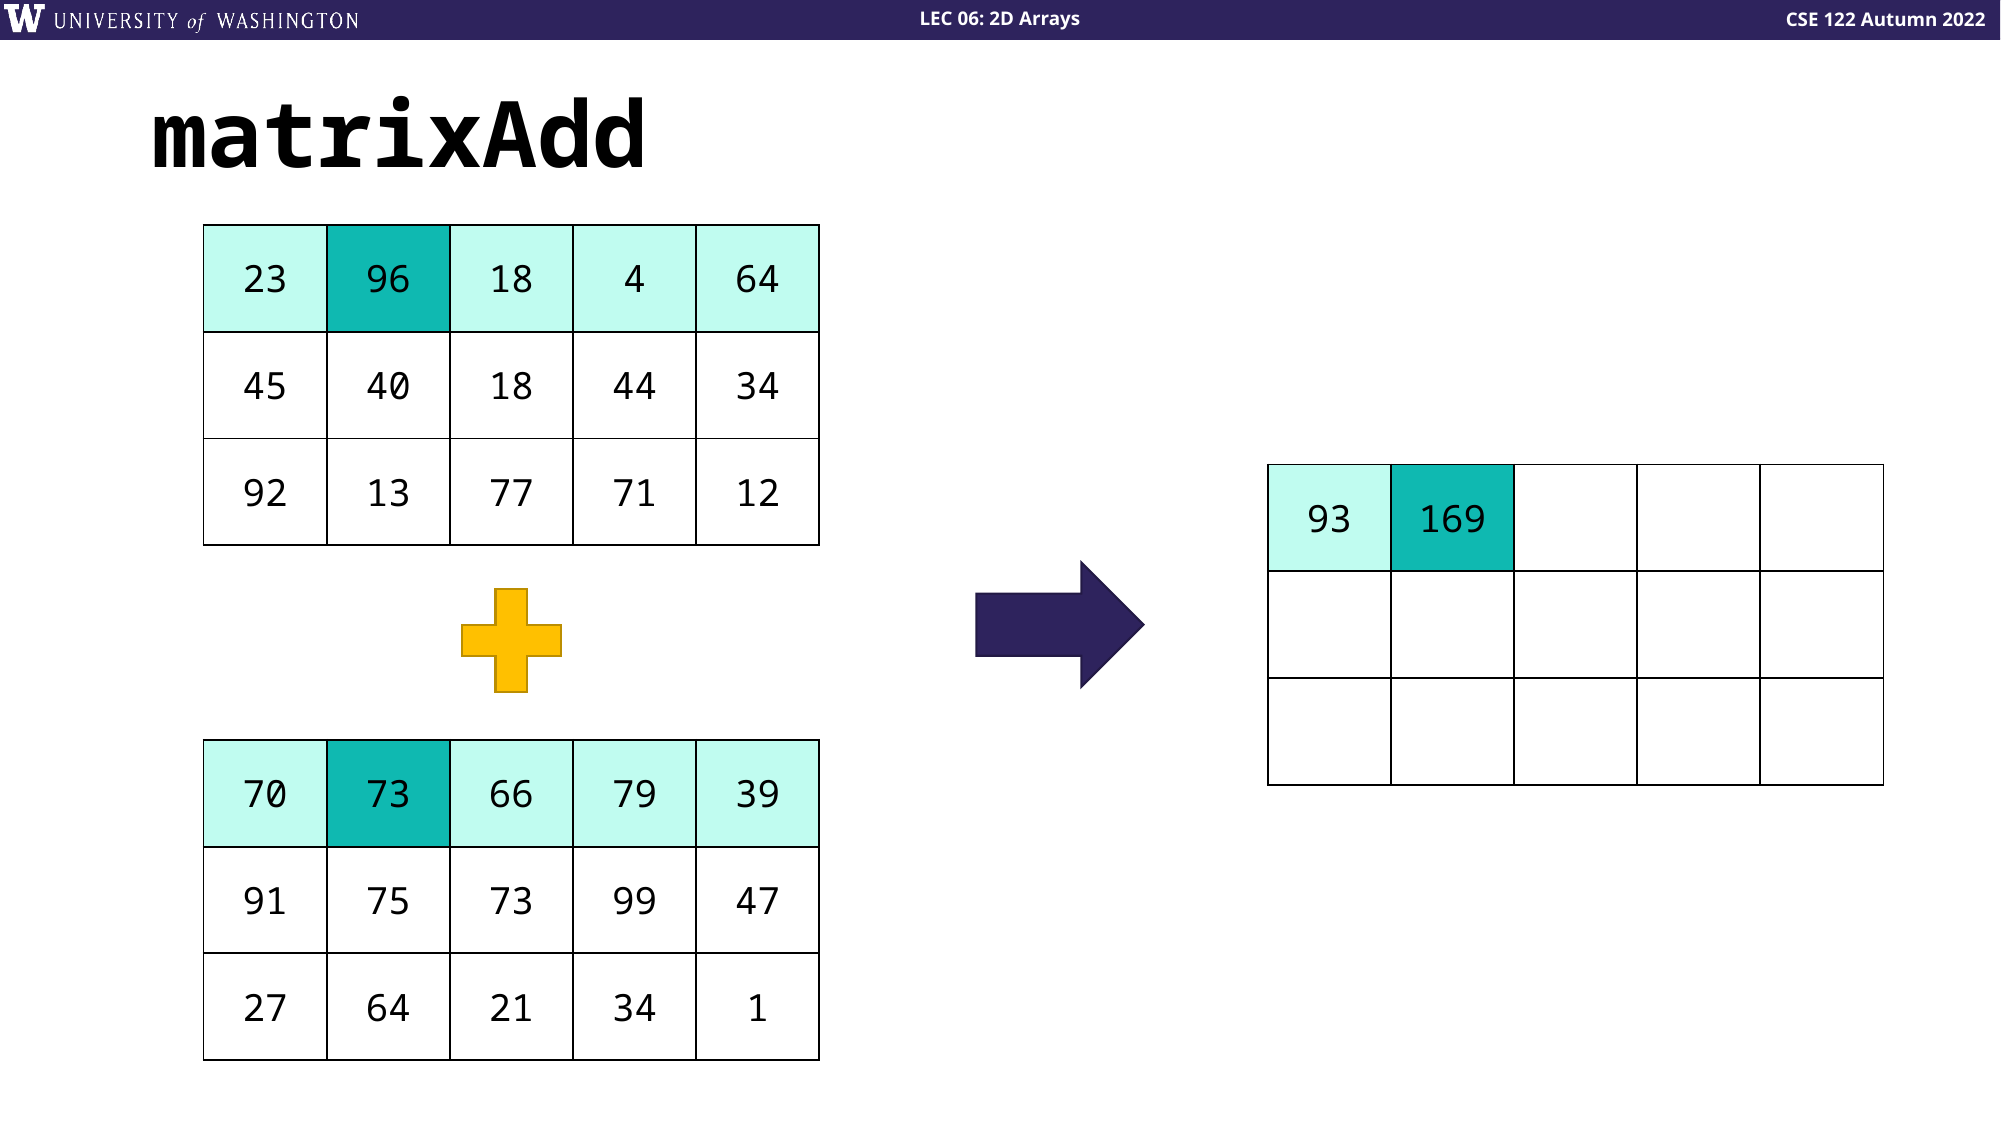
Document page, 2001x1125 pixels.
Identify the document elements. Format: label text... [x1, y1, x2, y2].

table_cell 13 [328, 439, 449, 544]
table_header 64 [697, 226, 818, 331]
table_cell [1638, 679, 1759, 784]
picture [4, 4, 358, 33]
table_header [1761, 465, 1883, 570]
table_cell 75 [328, 848, 449, 952]
table_cell 45 [204, 333, 326, 438]
title matrixAdd [137, 74, 1863, 200]
table_cell 92 [204, 439, 326, 544]
table_cell [1515, 679, 1636, 784]
table_cell 47 [697, 848, 818, 952]
text_box [461, 588, 562, 693]
table_header 70 [204, 741, 326, 846]
table_header 66 [451, 741, 572, 846]
table_cell 40 [328, 333, 449, 438]
table_cell 34 [697, 333, 818, 438]
table_cell 18 [451, 333, 572, 438]
table_cell [1761, 572, 1883, 677]
table_cell 21 [451, 954, 572, 1059]
table_header 93 [1269, 465, 1390, 570]
table_header 96 [328, 226, 449, 331]
table_header 39 [697, 741, 818, 846]
table_cell 1 [697, 954, 818, 1059]
table_cell [1269, 572, 1390, 677]
table_cell 64 [328, 954, 449, 1059]
table_cell [1761, 679, 1883, 784]
table_header 79 [574, 741, 695, 846]
table_cell 44 [574, 333, 695, 438]
table_cell 12 [697, 439, 818, 544]
table_cell [1515, 572, 1636, 677]
table_cell [1269, 679, 1390, 784]
table_header [1515, 465, 1636, 570]
table_cell 91 [204, 848, 326, 952]
table_header [1638, 465, 1759, 570]
table_cell [1392, 572, 1513, 677]
table_cell 71 [574, 439, 695, 544]
table_header 18 [451, 226, 572, 331]
table_cell 73 [451, 848, 572, 952]
table_header 73 [328, 741, 449, 846]
table_cell 99 [574, 848, 695, 952]
table_cell 34 [574, 954, 695, 1059]
table_cell 77 [451, 439, 572, 544]
table_header 4 [574, 226, 695, 331]
table_cell [1638, 572, 1759, 677]
table_cell [1392, 679, 1513, 784]
table_cell 27 [204, 954, 326, 1059]
table_header 169 [1392, 465, 1513, 570]
text_box [975, 560, 1145, 690]
table_header 23 [204, 226, 326, 331]
